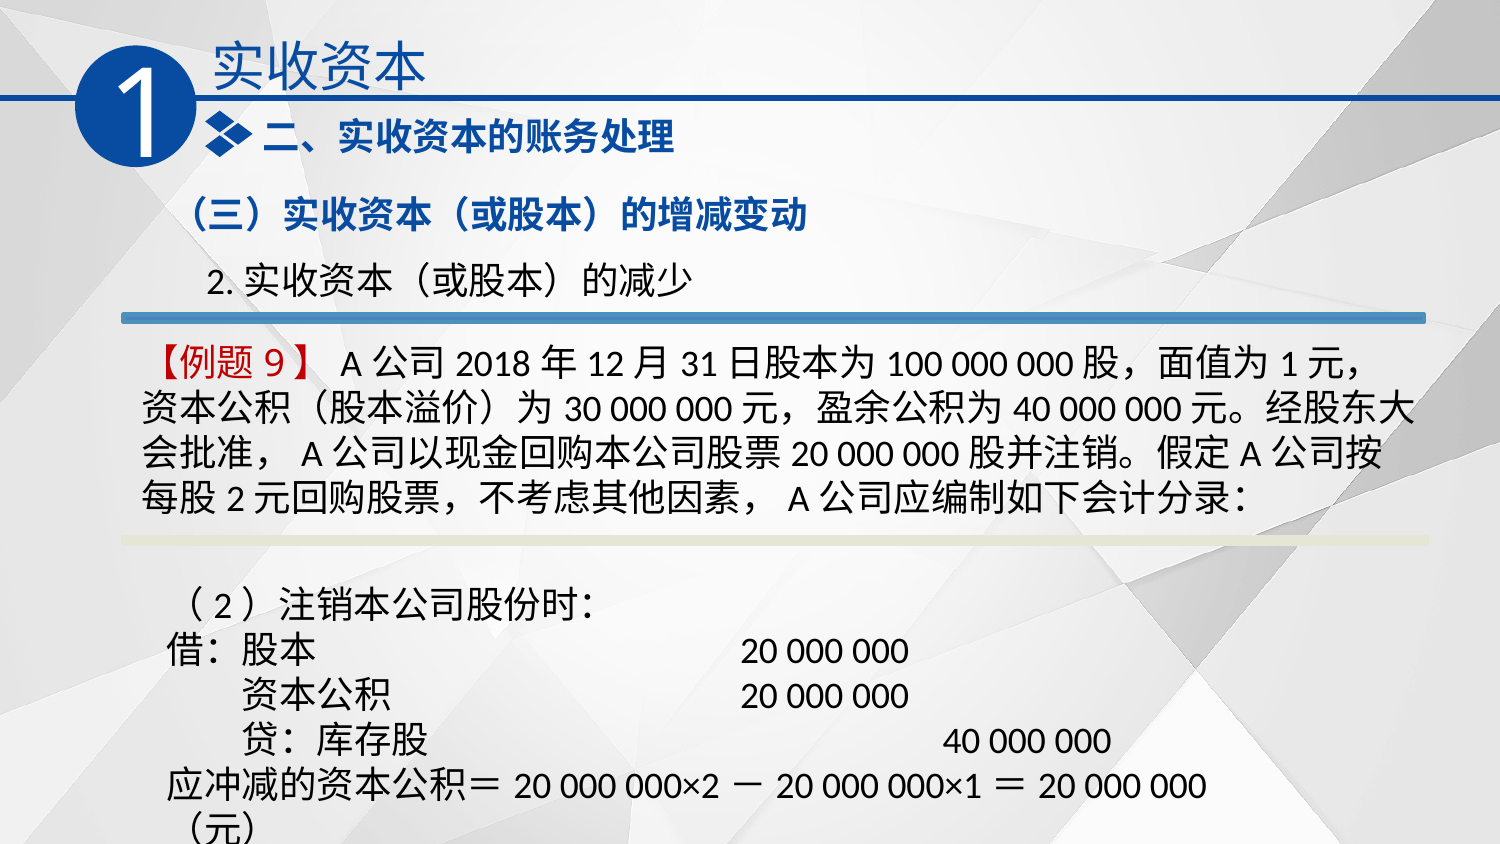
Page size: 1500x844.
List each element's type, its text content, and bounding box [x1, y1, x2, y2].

text_box （三）实收资本（或股本）的增减变动 [157, 184, 821, 242]
text_box [121, 312, 1426, 324]
text_box [205, 110, 235, 133]
text_box 二、实收资本的账务处理 [250, 107, 688, 164]
text_box 2.实收资本（或股本）的减少 [193, 250, 706, 308]
text_box 实收资本 [198, 37, 510, 92]
picture [0, 101, 1500, 844]
text_box 1 [84, 107, 203, 171]
text_box [205, 135, 235, 158]
text_box 1 [84, 45, 203, 97]
text_box [75, 107, 84, 138]
picture [0, 0, 1500, 95]
text_box [75, 74, 84, 97]
text_box 【例题9】A公司2018年12月31日股本为100 000 000股，面值为1元，资本公积（股本溢价）为30 000 000元，盈余公积为40 000 000元。经股东大会批准，A公司以现金回购本公司股票20 000 000股并注销。假定A公司按每股2元回购股票，不考虑其他因素，A公司应编制如下会计分录： [129, 332, 1431, 525]
text_box [121, 535, 1429, 546]
text_box （2）注销本公司股份时： 借：股本 20 000 000 资本公积 20 000 000 贷：库存股 40 000 000 应冲减的资本公积＝20 000 000×2－20 000 000×1＝20 000 000（元） [154, 575, 1301, 844]
text_box [223, 122, 250, 145]
